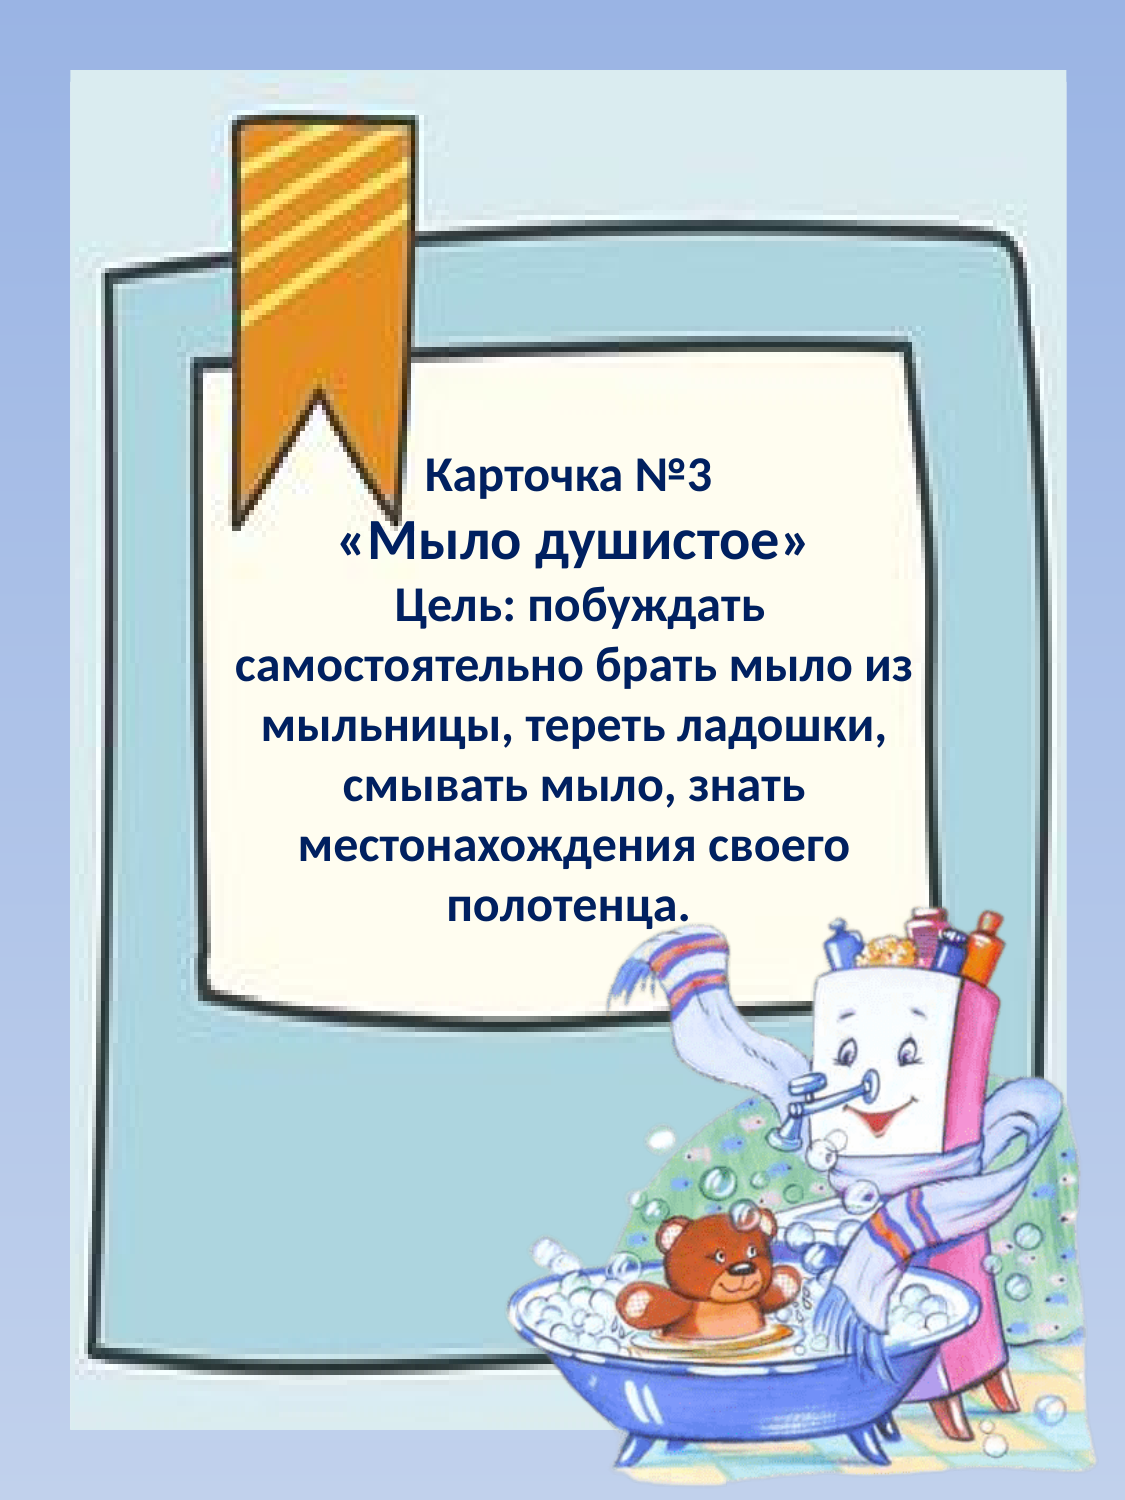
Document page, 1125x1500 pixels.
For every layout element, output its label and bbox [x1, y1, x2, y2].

text_box [70, 70, 1125, 1500]
